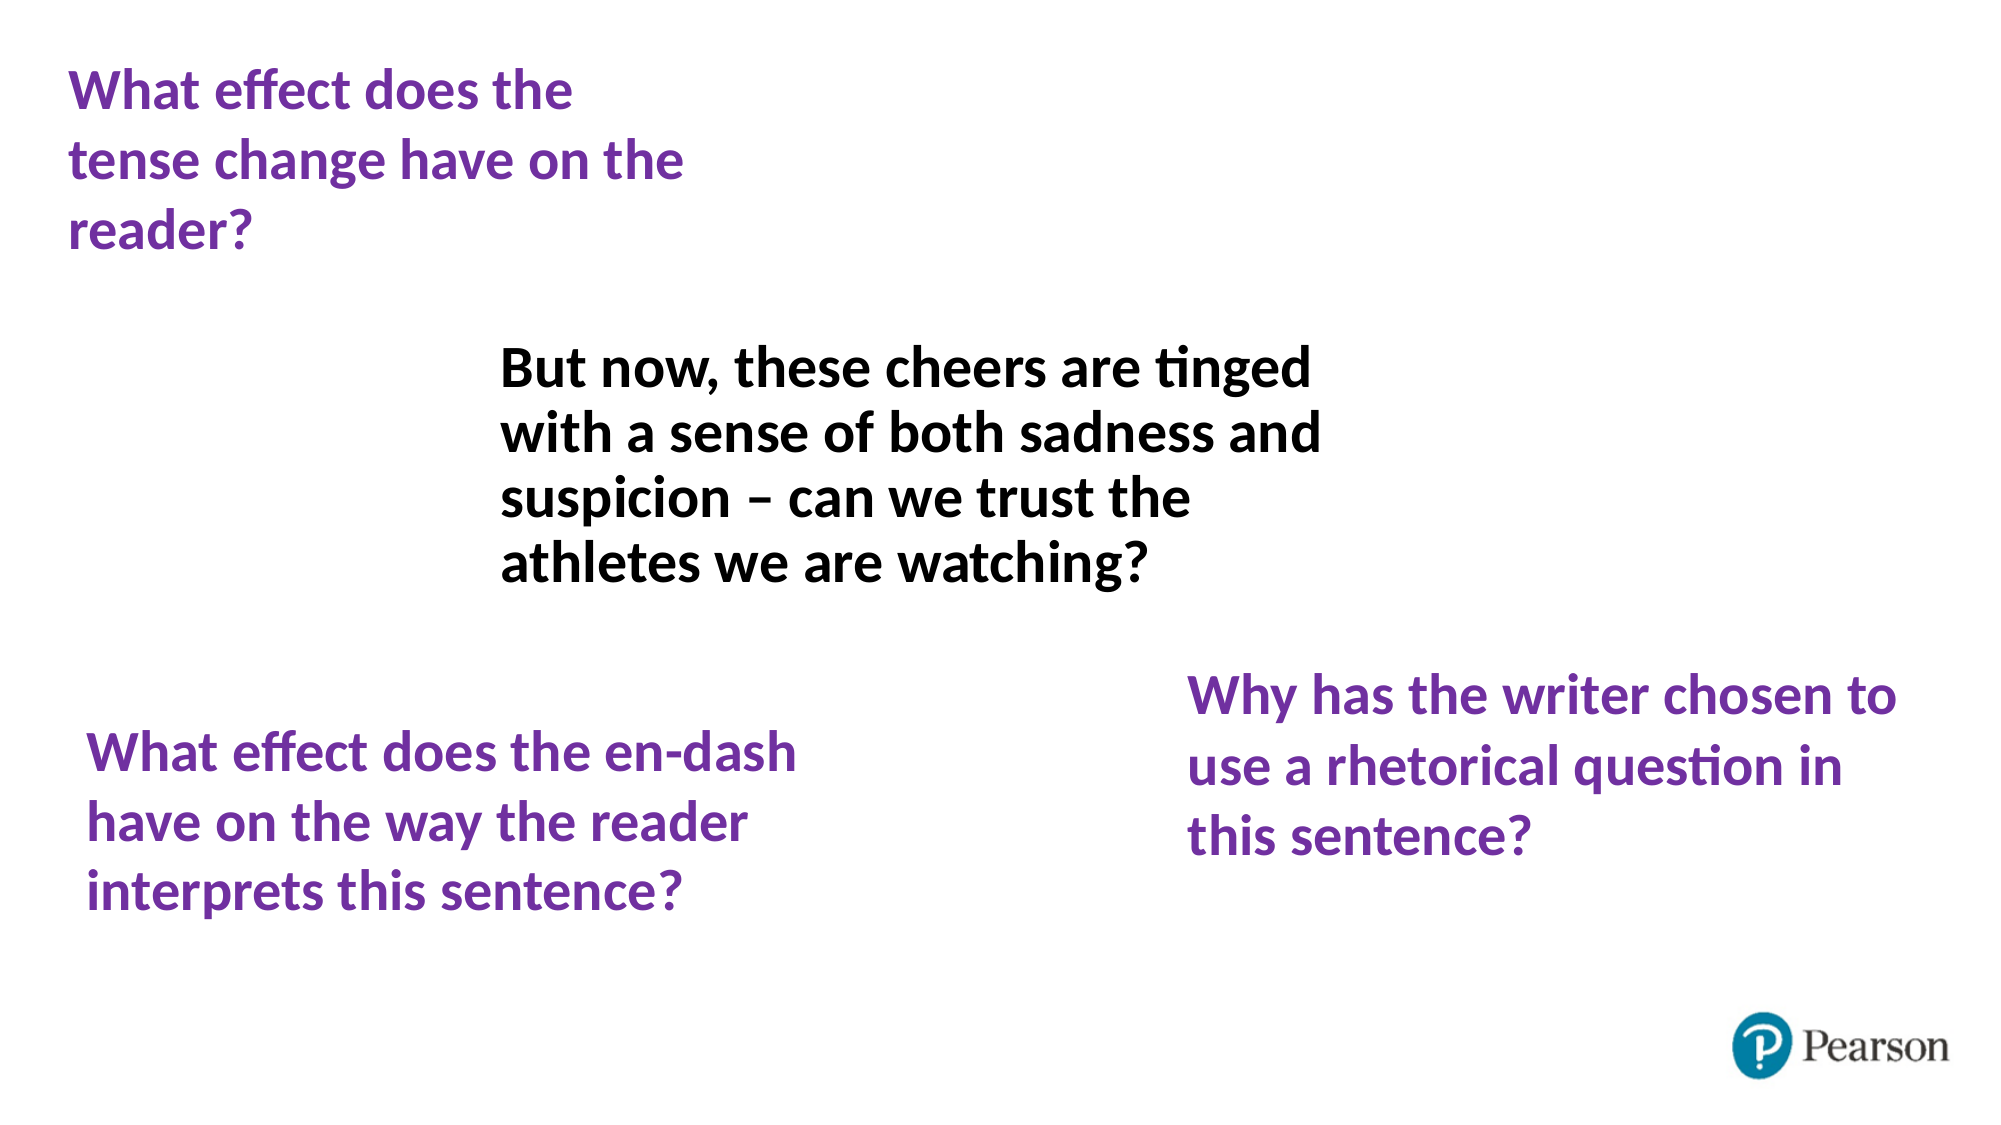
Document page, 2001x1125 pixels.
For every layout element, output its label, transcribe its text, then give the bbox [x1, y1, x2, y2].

text_box Why has the writer chosen to use a rhetorical question in this sentence? [1173, 649, 1928, 874]
text_box What effect does the tense change have on the reader? [53, 44, 706, 269]
list But now, these cheers are tinged with a sense of both sadness and suspicion – can we trust the athletes we are watching? [485, 328, 1422, 609]
text_box What effect does the en-dash have on the way the reader interprets this sentence? [71, 705, 842, 930]
picture [1722, 997, 1960, 1090]
